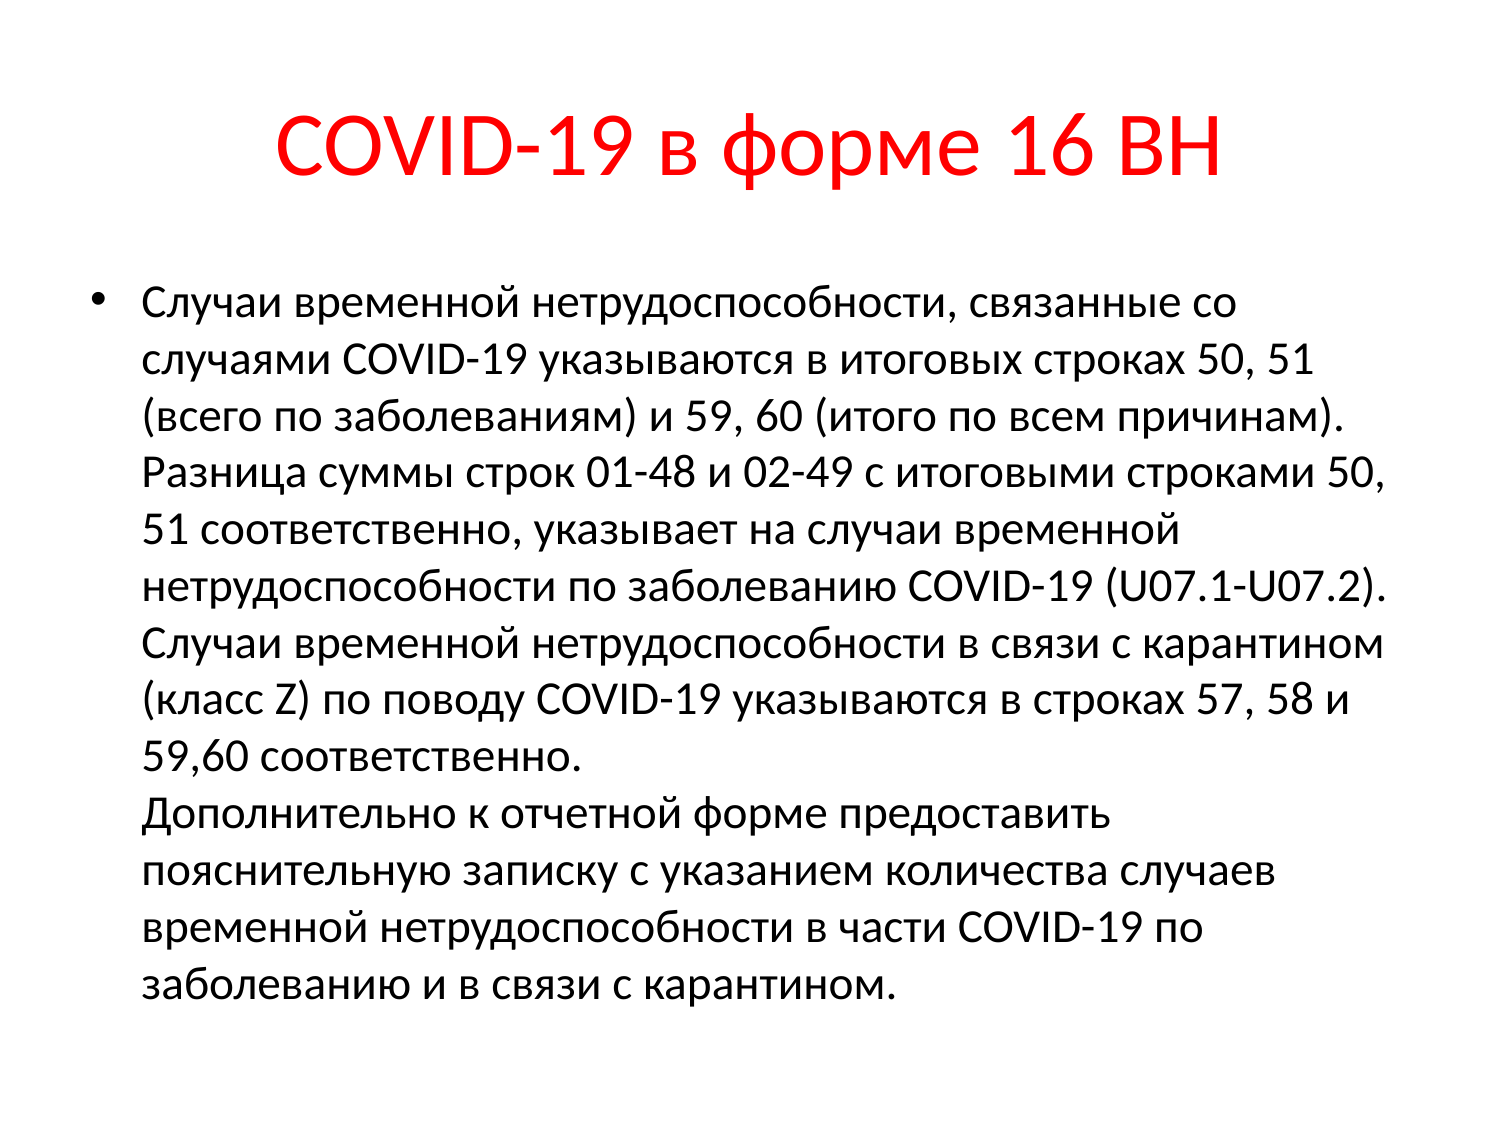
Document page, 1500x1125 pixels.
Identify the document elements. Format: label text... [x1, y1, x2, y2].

list Случаи временной нетрудоспособности, связанные со случаями COVID-19 указываются в итоговых строках 50, 51 (всего по заболеваниям) и 59, 60 (итого по всем причинам). Разница суммы строк 01-48 и 02-49 с итоговыми строками 50, 51 соответственно, указывает на случаи временной нетрудоспособности по заболеванию COVID-19 (U07.1-U07.2). Случаи временной нетрудоспособности в связи с карантином (класс Z) по поводу COVID-19 указываются в строках 57, 58 и 59,60 соответственно. Дополнительно к отчетной форме предоставить пояснительную записку с указанием количества случаев временной нетрудоспособности в части COVID-19 по заболеванию и в связи с карантином. [75, 262, 1425, 1094]
title COVID-19 в форме 16 ВН [75, 45, 1425, 233]
